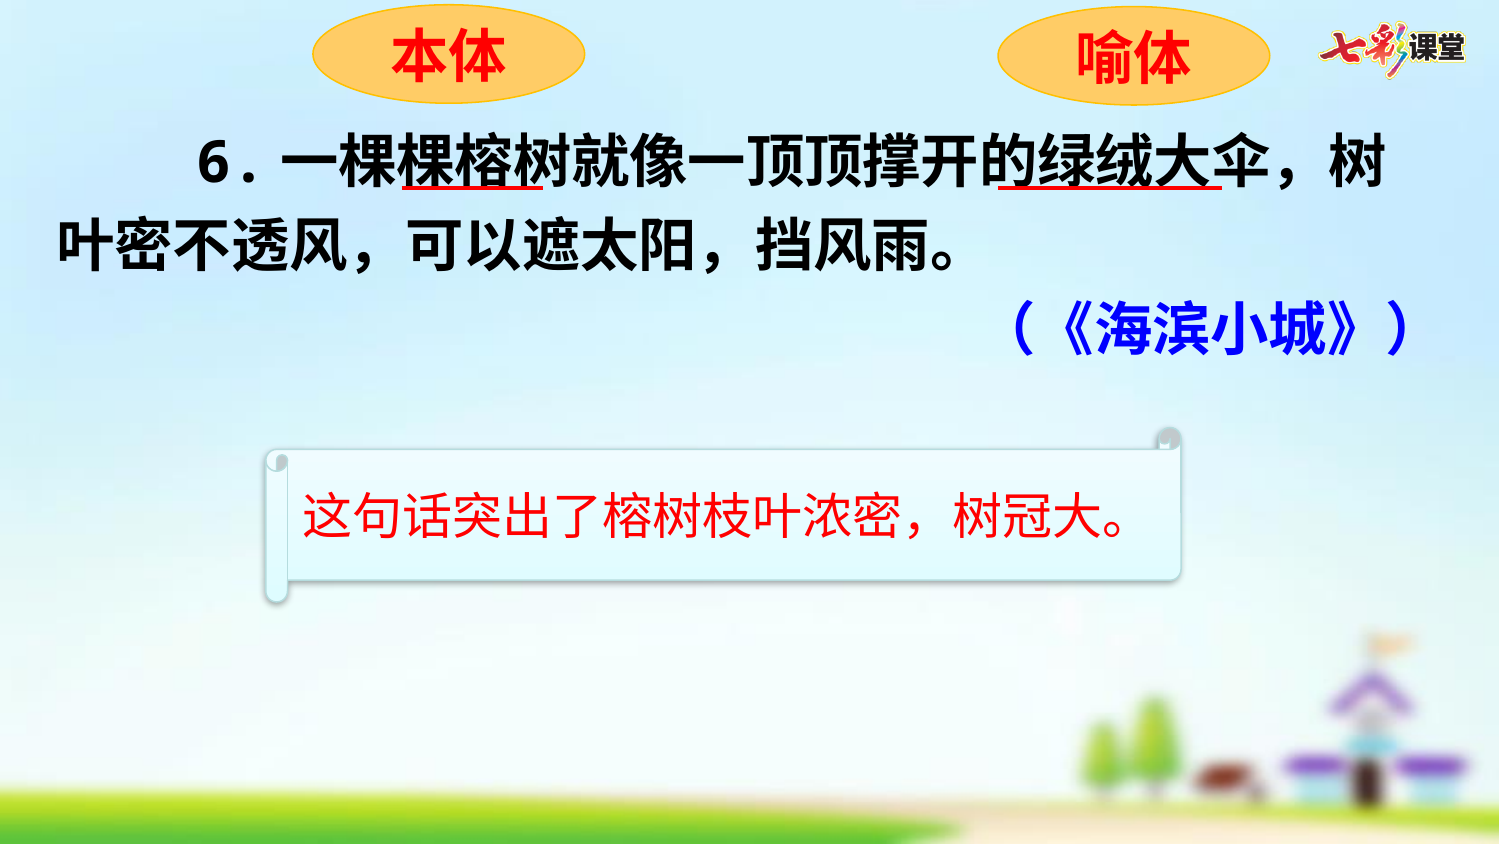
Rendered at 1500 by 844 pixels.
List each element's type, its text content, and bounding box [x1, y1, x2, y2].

text_box 喻体 [995, 4, 1272, 108]
picture [0, 0, 1499, 844]
text_box 本体 [310, 2, 587, 106]
text_box 6.一棵棵榕树就像一顶顶撑开的绿绒大伞，树叶密不透风，可以遮太阳，挡风雨。 （《海滨小城》） [41, 102, 1459, 454]
text_box 这句话突出了榕树枝叶浓密，树冠大。 [264, 426, 1182, 603]
